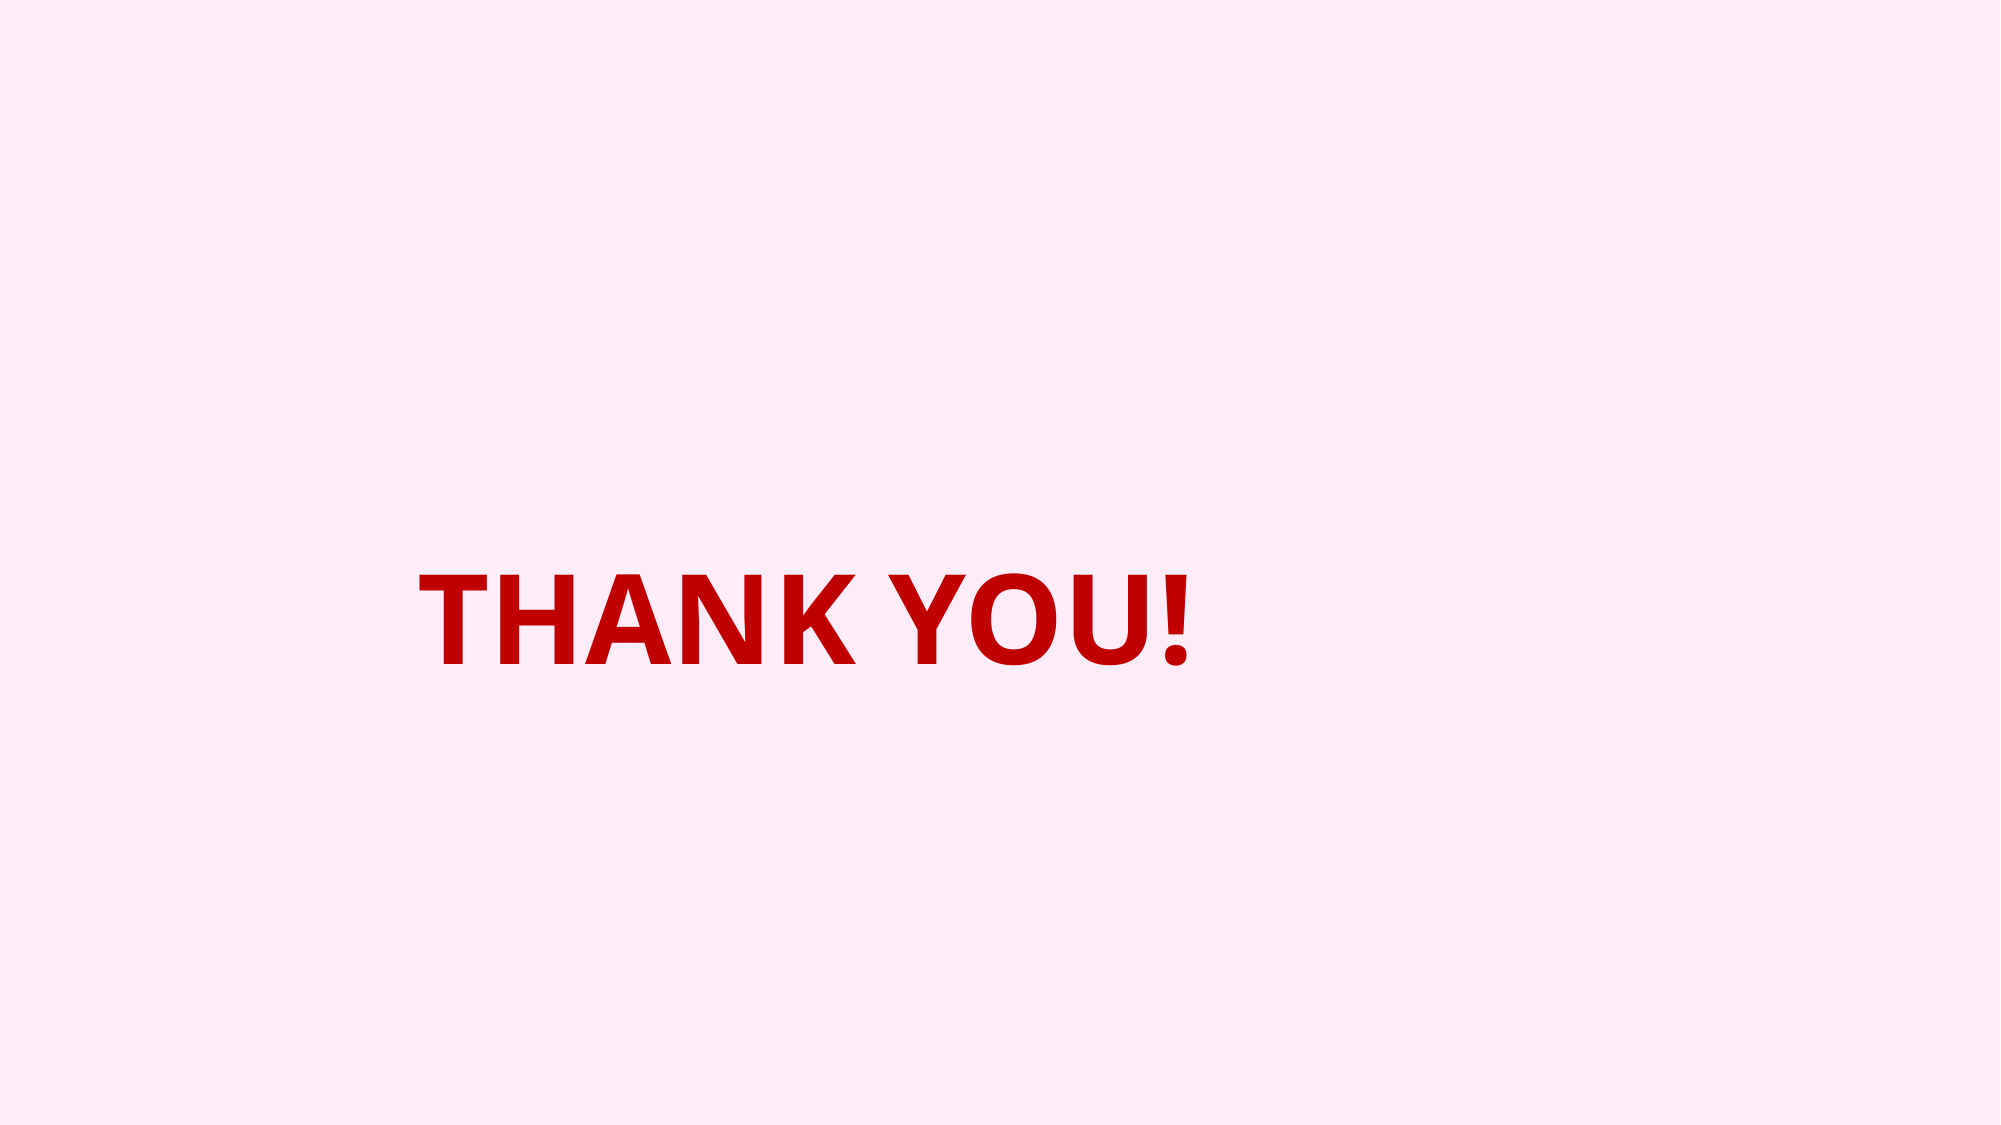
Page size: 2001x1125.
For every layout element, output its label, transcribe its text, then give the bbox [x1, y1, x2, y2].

text_box THANK YOU! [137, 532, 1475, 697]
